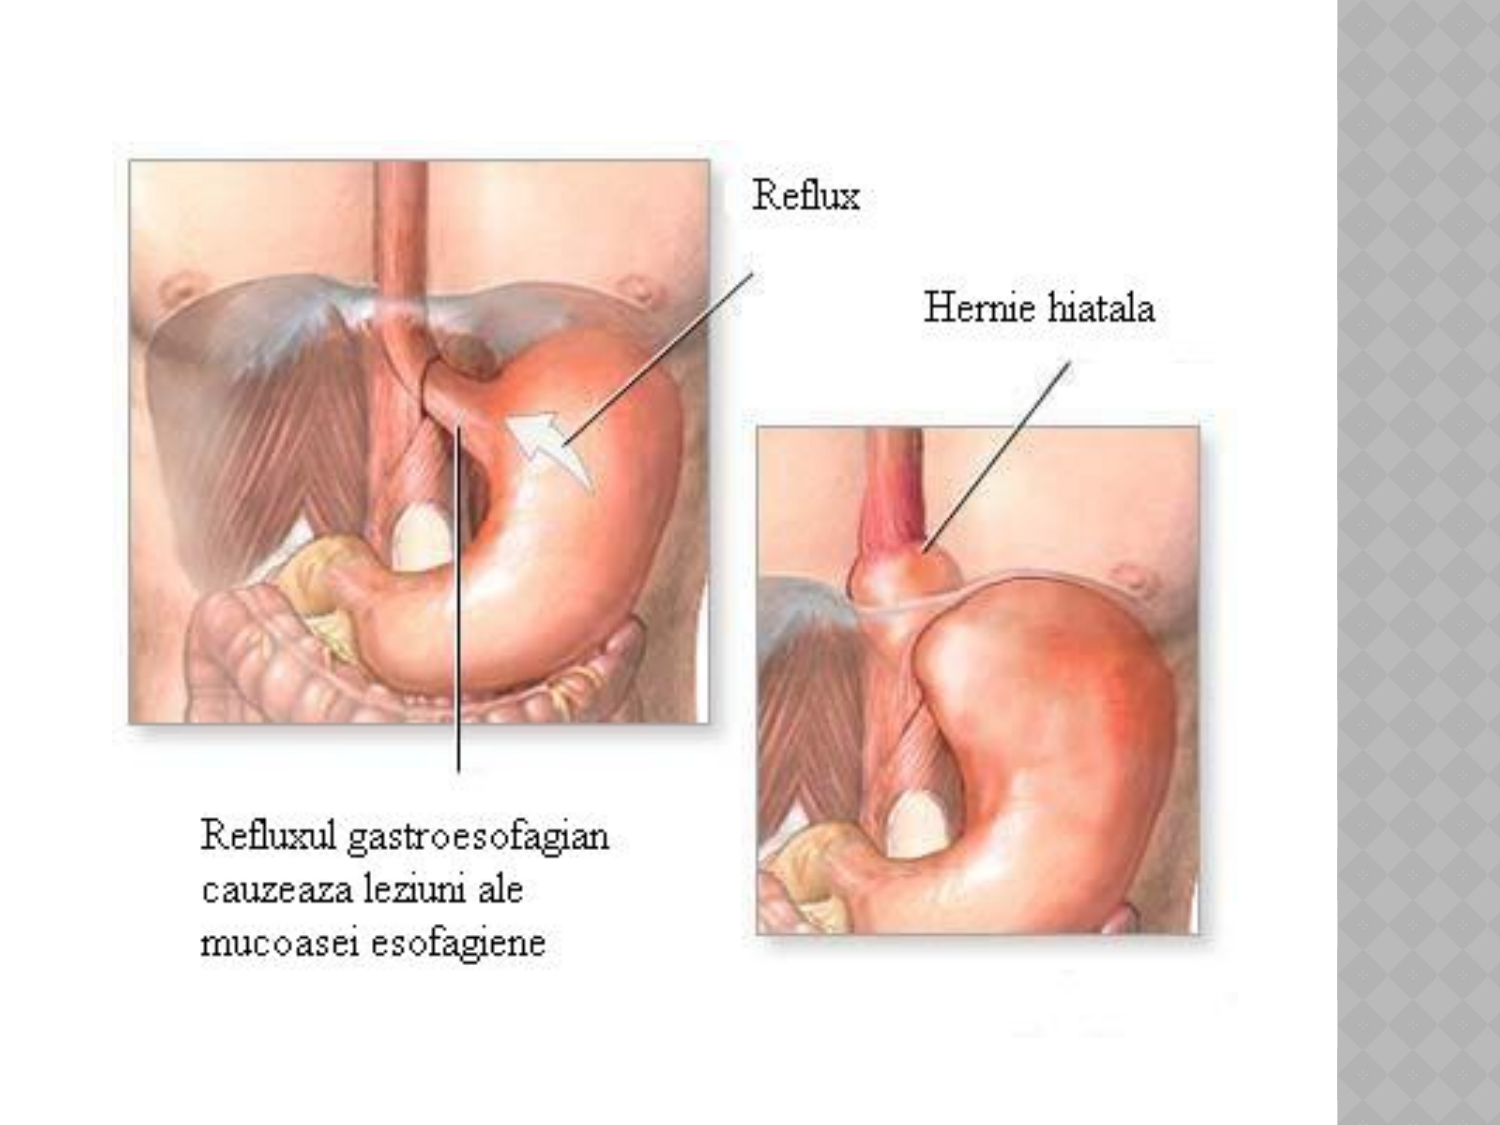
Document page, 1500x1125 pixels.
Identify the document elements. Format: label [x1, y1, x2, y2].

list [112, 140, 1238, 1038]
